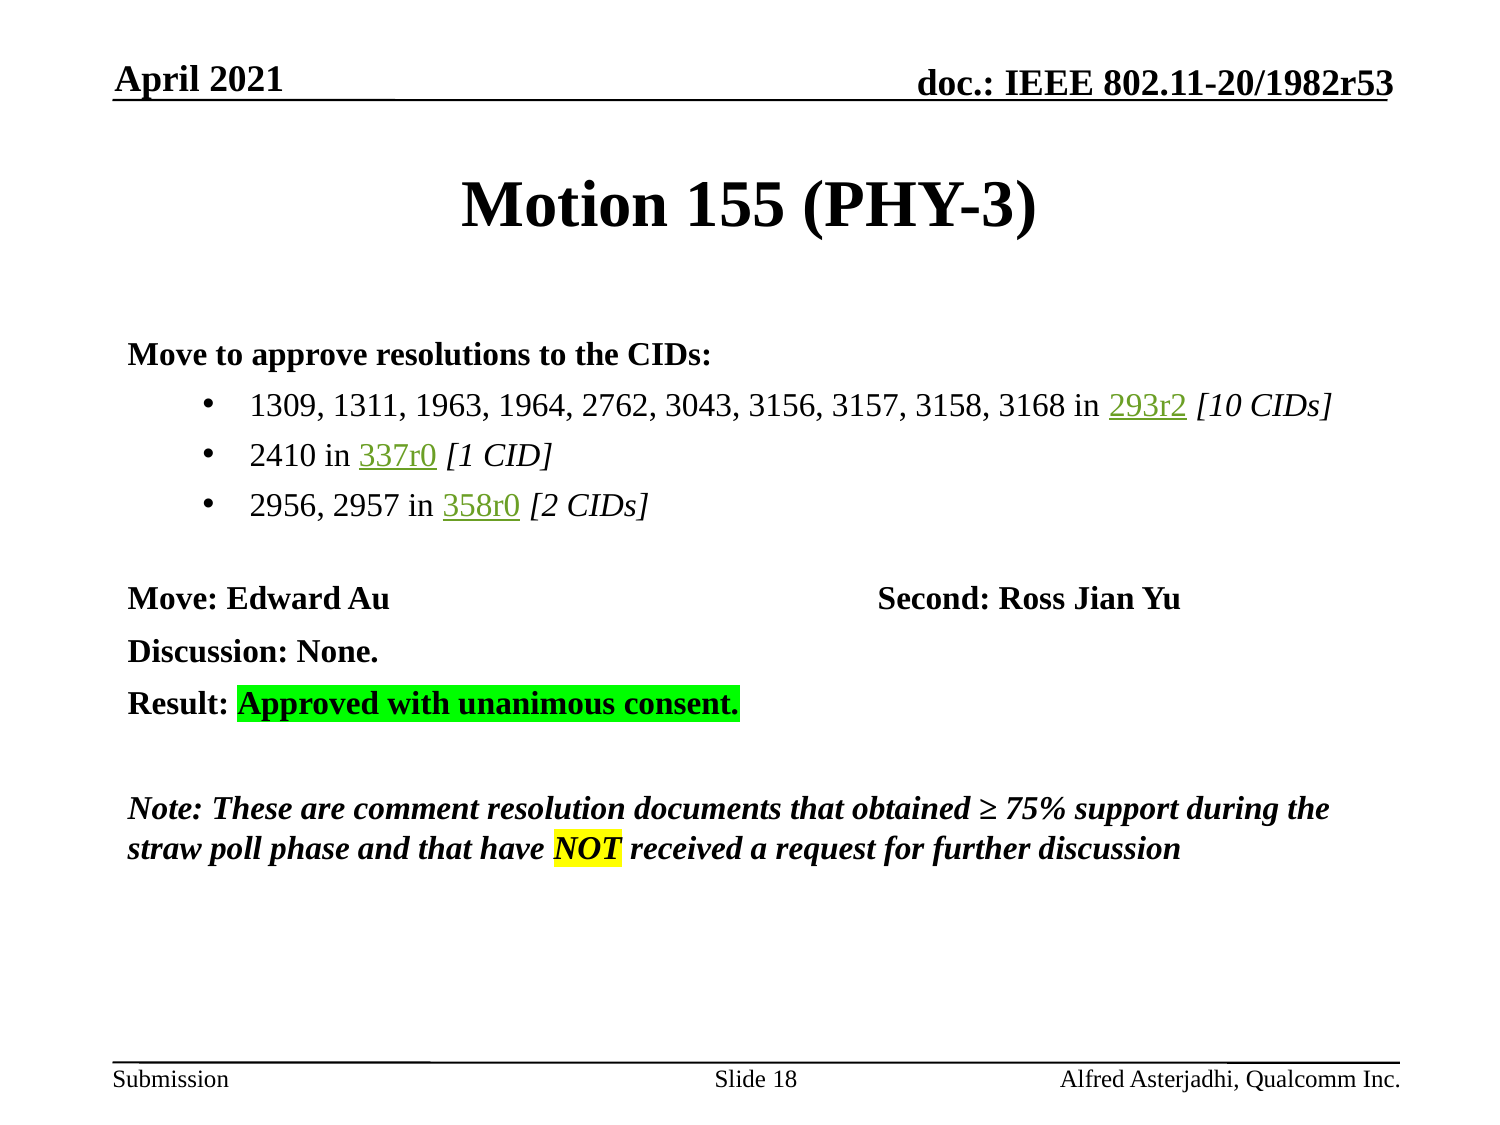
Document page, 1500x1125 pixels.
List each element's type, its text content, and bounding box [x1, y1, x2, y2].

title Motion 155 (PHY-3) [112, 112, 1388, 288]
slide_number Slide 18 [712, 1061, 800, 1123]
list Move to approve resolutions to the CIDs: 1309, 1311, 1963, 1964, 2762, 3043, 3156, 3157, 3158, 3168 in 293r2 [10 CIDs] 2410 in 337r0 [1 CID] 2956, 2957 in 358r0 [2 CIDs] Move: Edward Au Second: Ross Jian Yu Discussion: None. Result: Approved with unanimous consent. Note: These are comment resolution documents that obtained ≥ 75% support during the straw poll phase and that have NOT received a request for further discussion [112, 324, 1388, 1000]
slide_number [114, 54, 423, 100]
footer Alfred Asterjadhi, Qualcomm Inc. [878, 1061, 1402, 1093]
